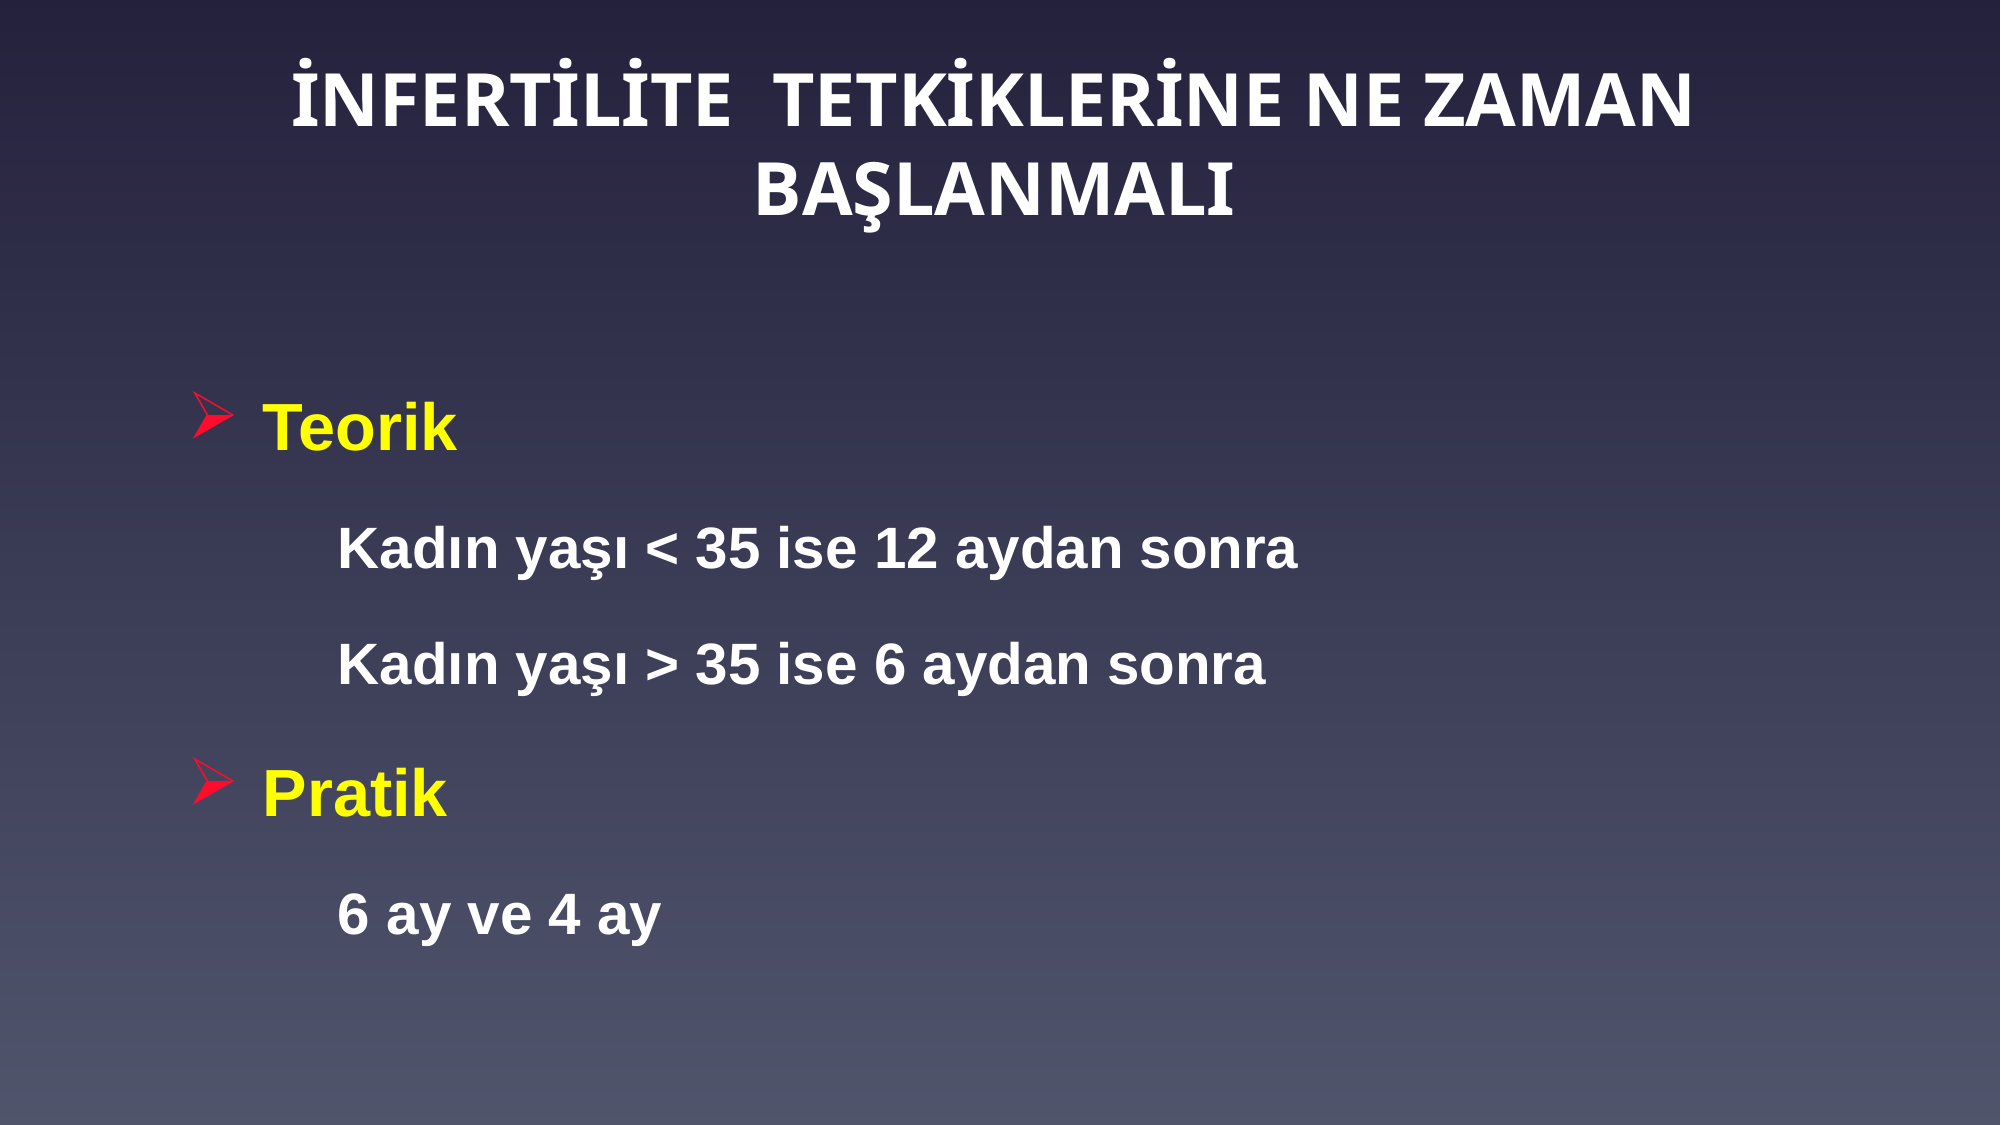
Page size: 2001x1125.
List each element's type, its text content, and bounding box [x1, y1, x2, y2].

list Teorik Kadın yaşı < 35 ise 12 aydan sonra Kadın yaşı > 35 ise 6 aydan sonra Pratik 6 ay ve 4 ay [172, 289, 1619, 1000]
title İNFERTİLİTE TETKİKLERİNE NE ZAMAN BAŞLANMALI [89, 45, 1900, 323]
